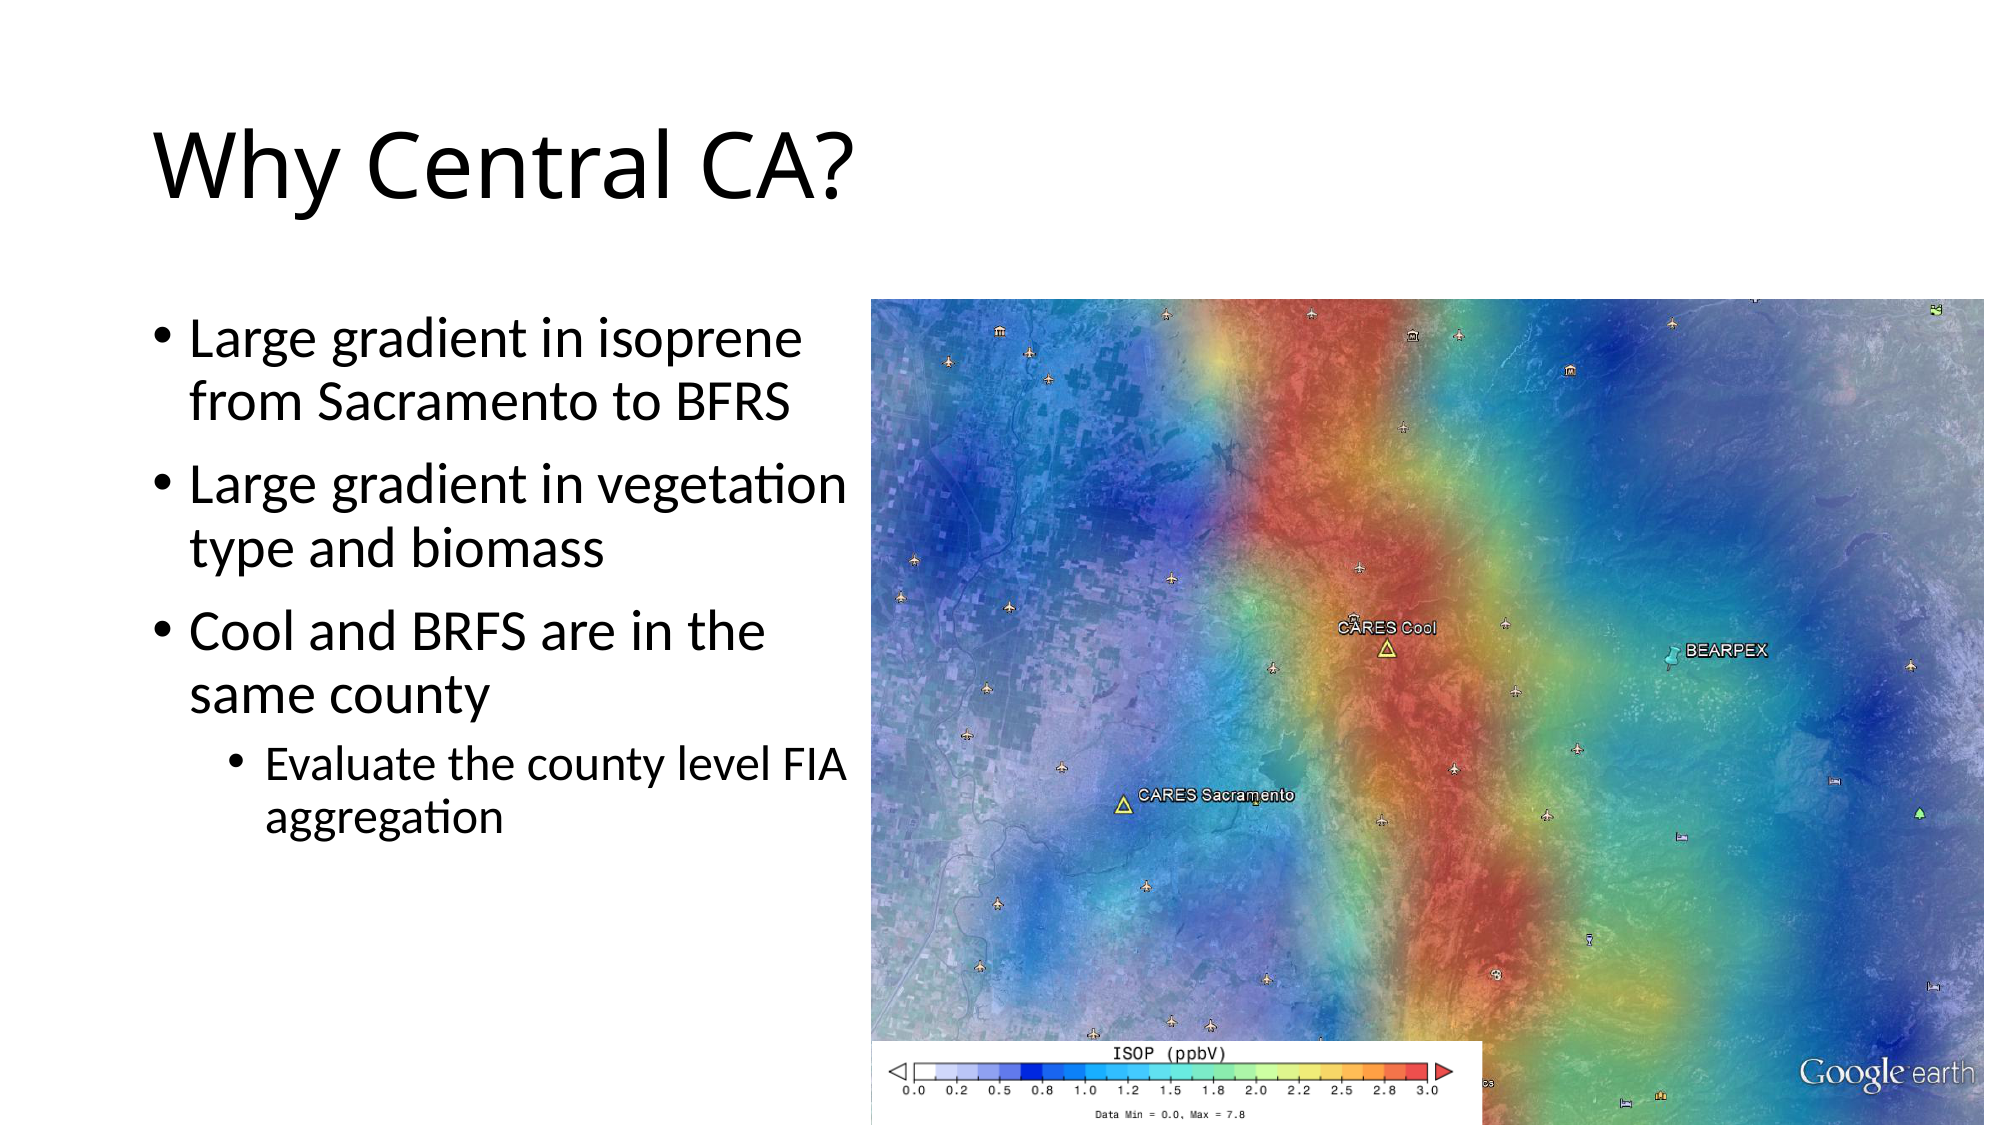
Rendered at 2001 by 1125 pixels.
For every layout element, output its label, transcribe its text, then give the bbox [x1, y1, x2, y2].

list Large gradient in isoprene from Sacramento to BFRS Large gradient in vegetation type and biomass Cool and BRFS are in the same county Evaluate the county level FIA aggregation [137, 299, 871, 1014]
picture [871, 299, 1984, 1125]
title Why Central CA? [137, 59, 1863, 278]
